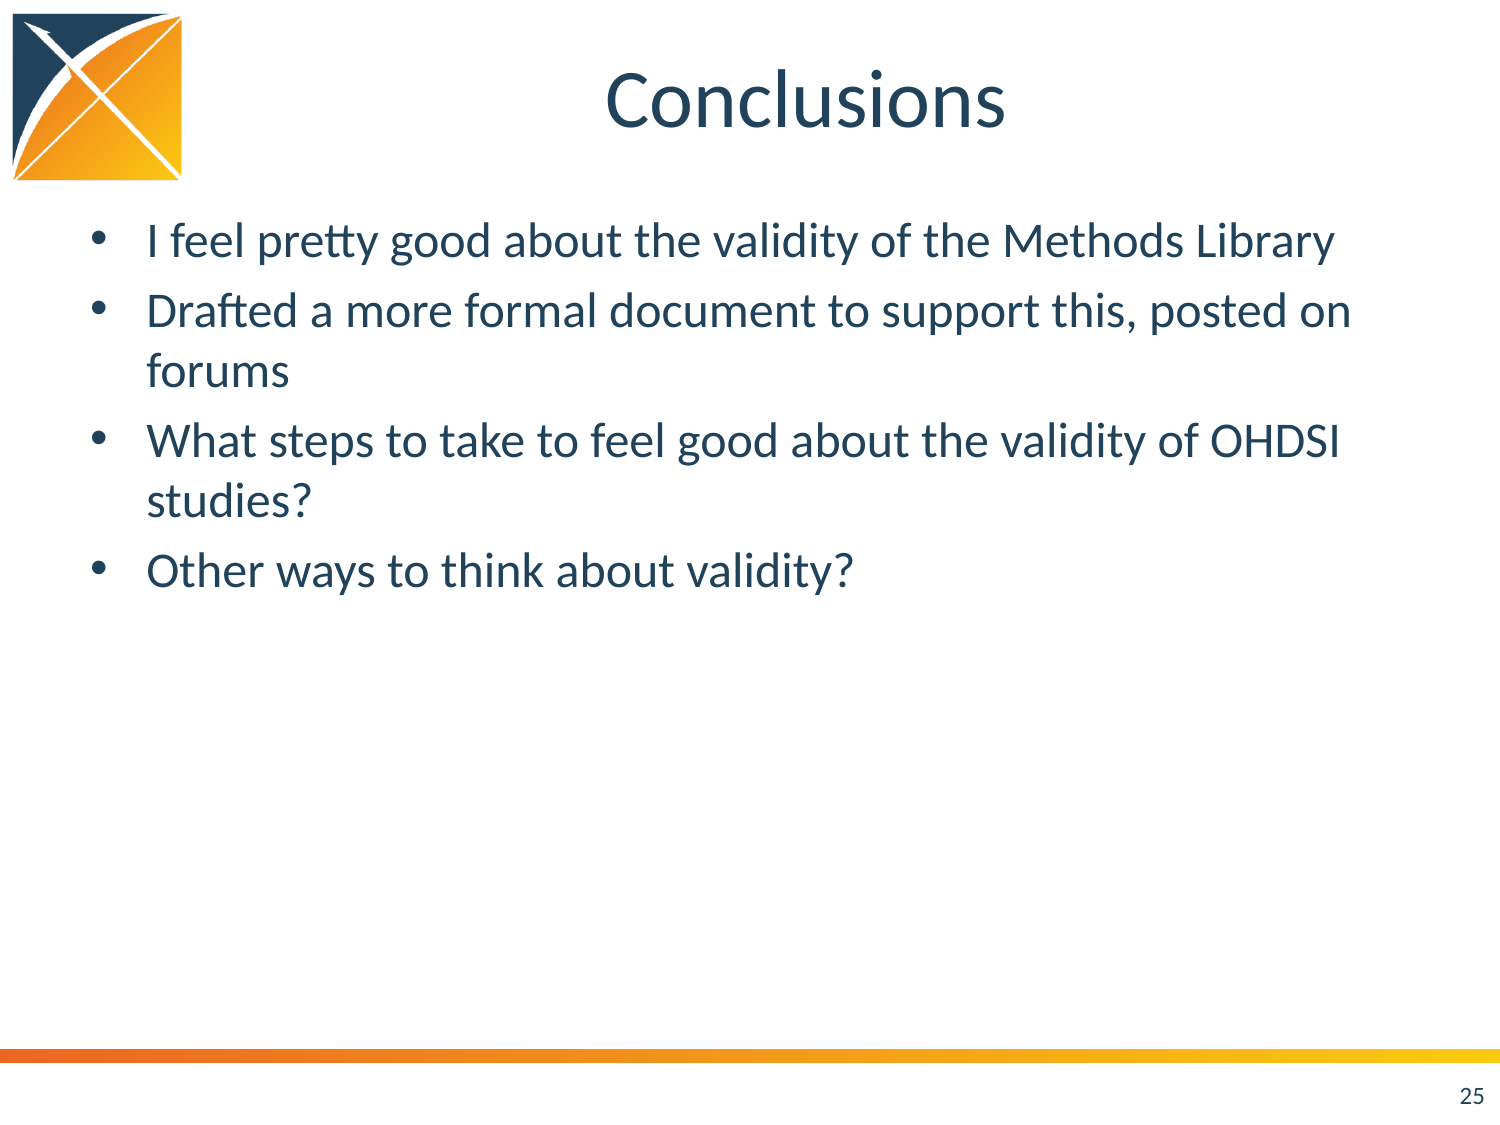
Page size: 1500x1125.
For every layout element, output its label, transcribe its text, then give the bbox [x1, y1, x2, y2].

title Conclusions [187, 24, 1425, 163]
list I feel pretty good about the validity of the Methods Library Drafted a more formal document to support this, posted on forums What steps to take to feel good about the validity of OHDSI studies? Other ways to think about validity? [75, 200, 1425, 1005]
picture [0, 0, 206, 200]
slide_number 25 [1149, 1065, 1500, 1125]
